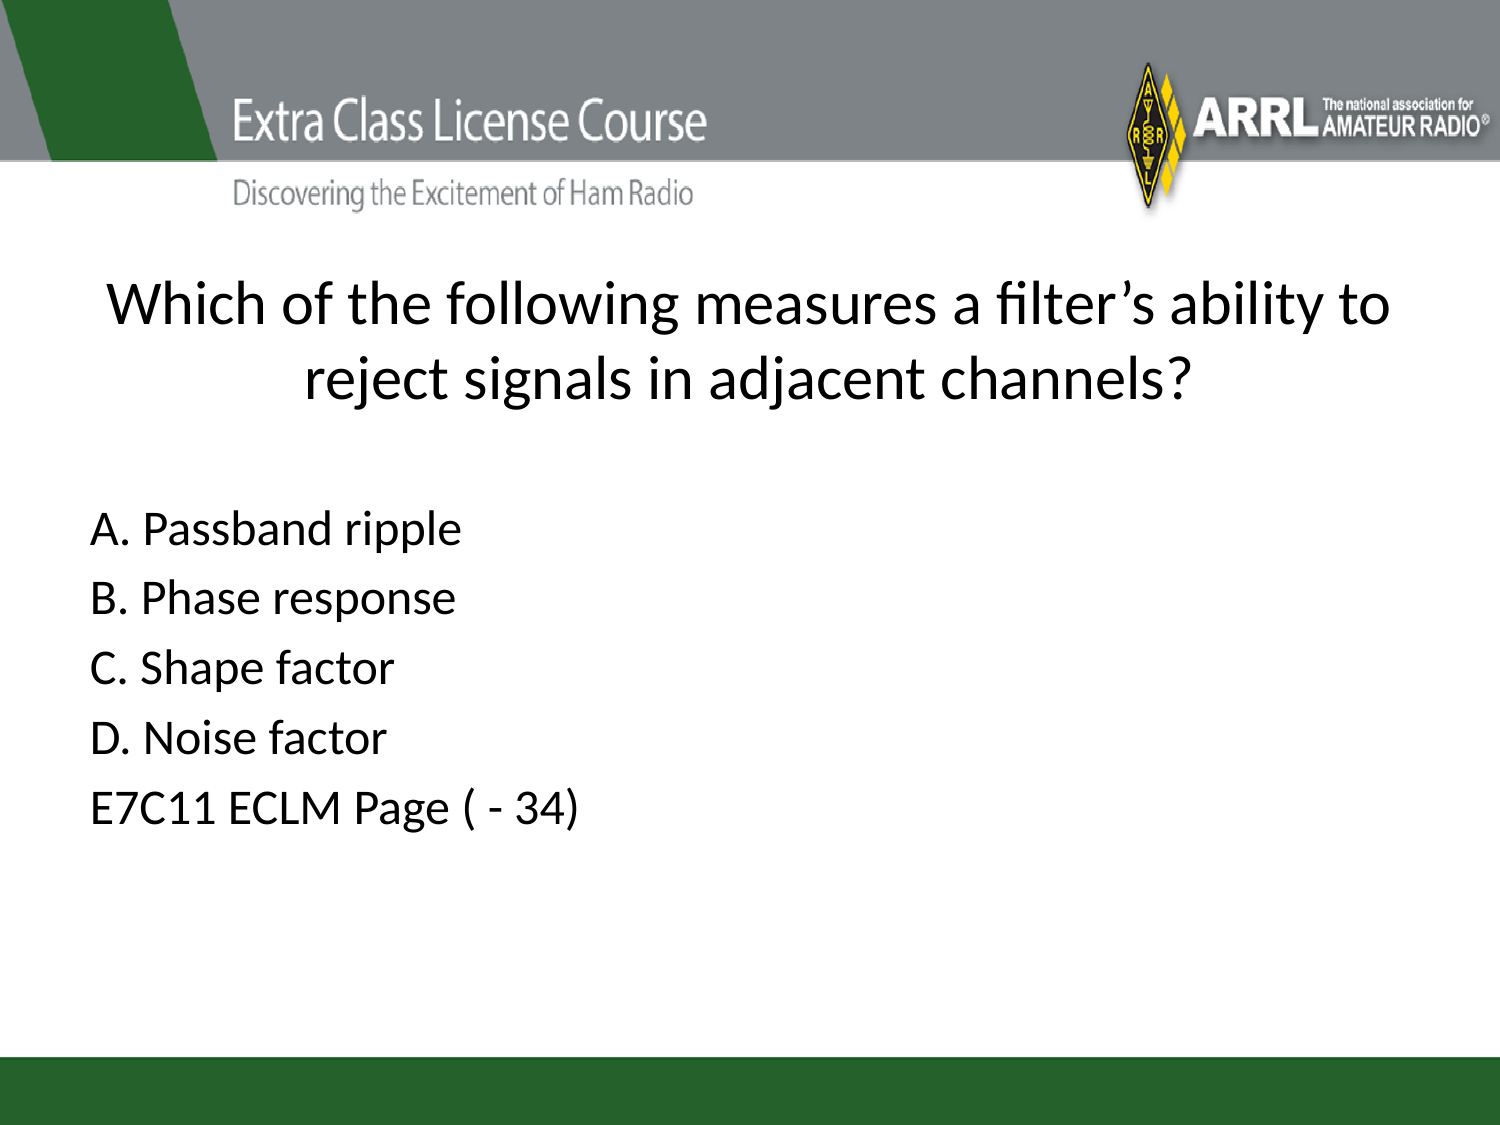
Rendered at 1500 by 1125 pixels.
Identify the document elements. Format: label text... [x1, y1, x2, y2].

list A. Passband ripple B. Phase response C. Shape factor D. Noise factor E7C11 ECLM Page ( - 34) [75, 487, 1425, 1005]
title Which of the following measures a filter’s ability to reject signals in adjacent channels? [75, 254, 1425, 435]
picture [0, 0, 1500, 1125]
